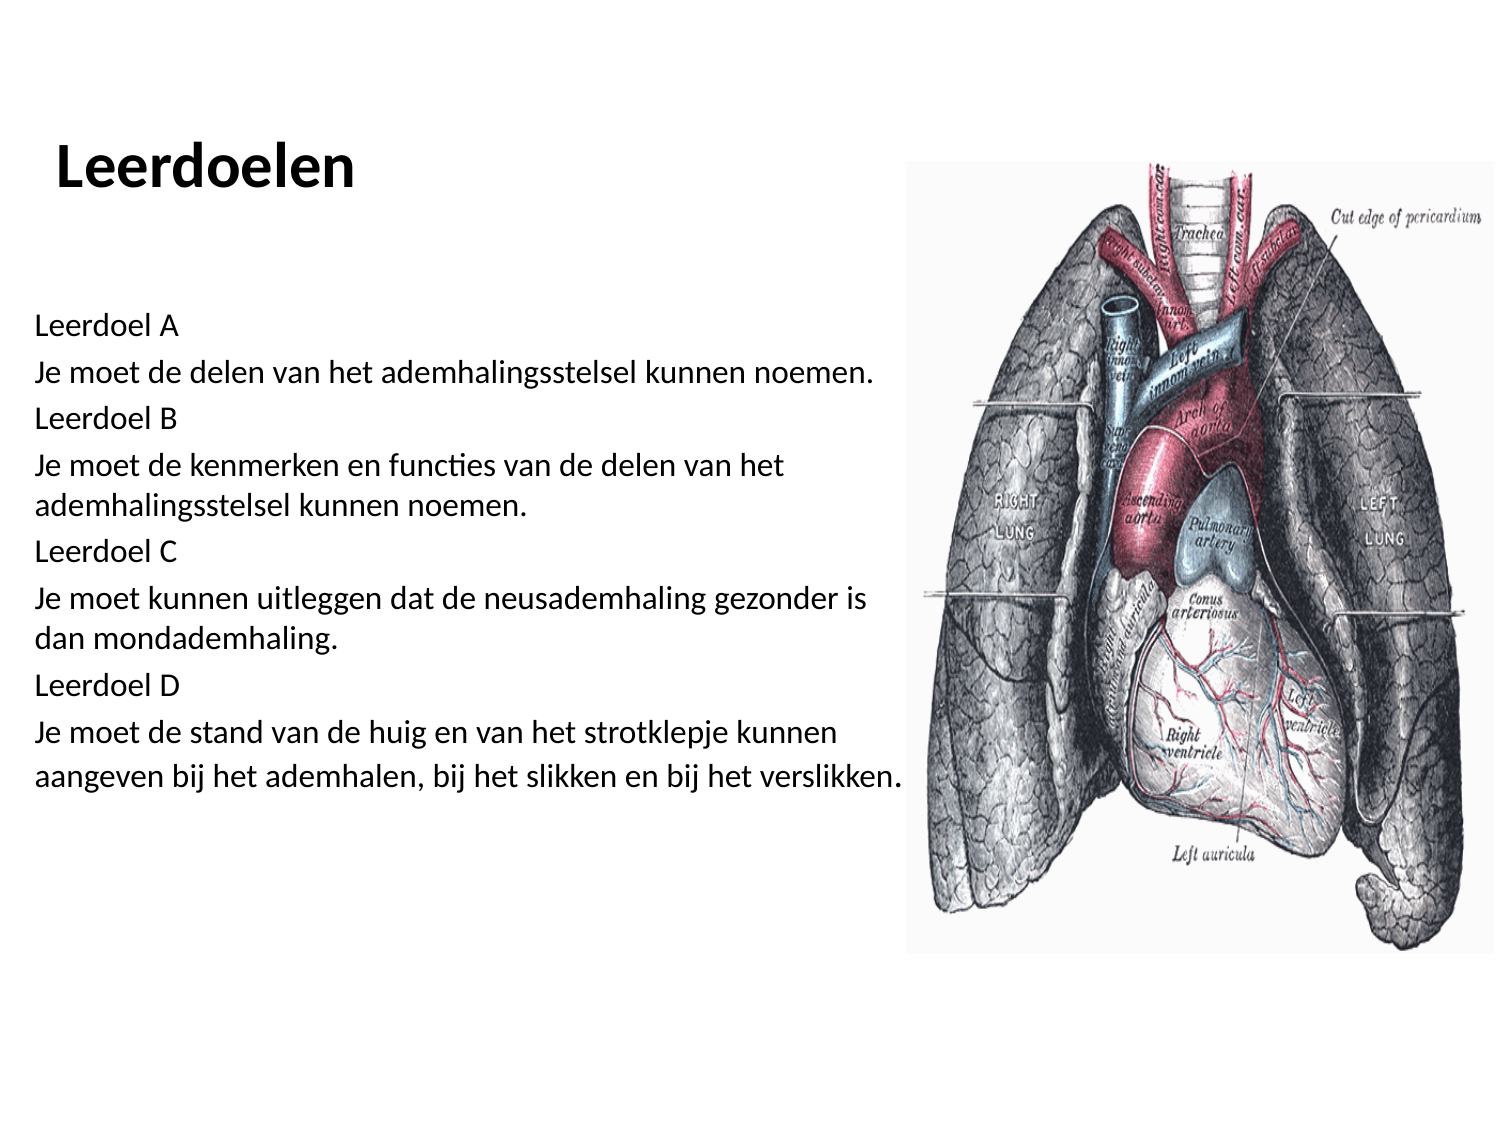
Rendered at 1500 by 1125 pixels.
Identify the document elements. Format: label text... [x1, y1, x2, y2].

picture [843, 161, 1500, 954]
title Leerdoelen [41, 115, 942, 209]
list Leerdoel A Je moet de delen van het ademhalingsstelsel kunnen noemen. Leerdoel B Je moet de kenmerken en functies van de delen van het ademhalingsstelsel kunnen noemen. Leerdoel C Je moet kunnen uitleggen dat de neusademhaling gezonder is dan mondademhaling. Leerdoel D Je moet de stand van de huig en van het strotklepje kunnen aangeven bij het ademhalen, bij het slikken en bij het verslikken. [19, 295, 838, 428]
